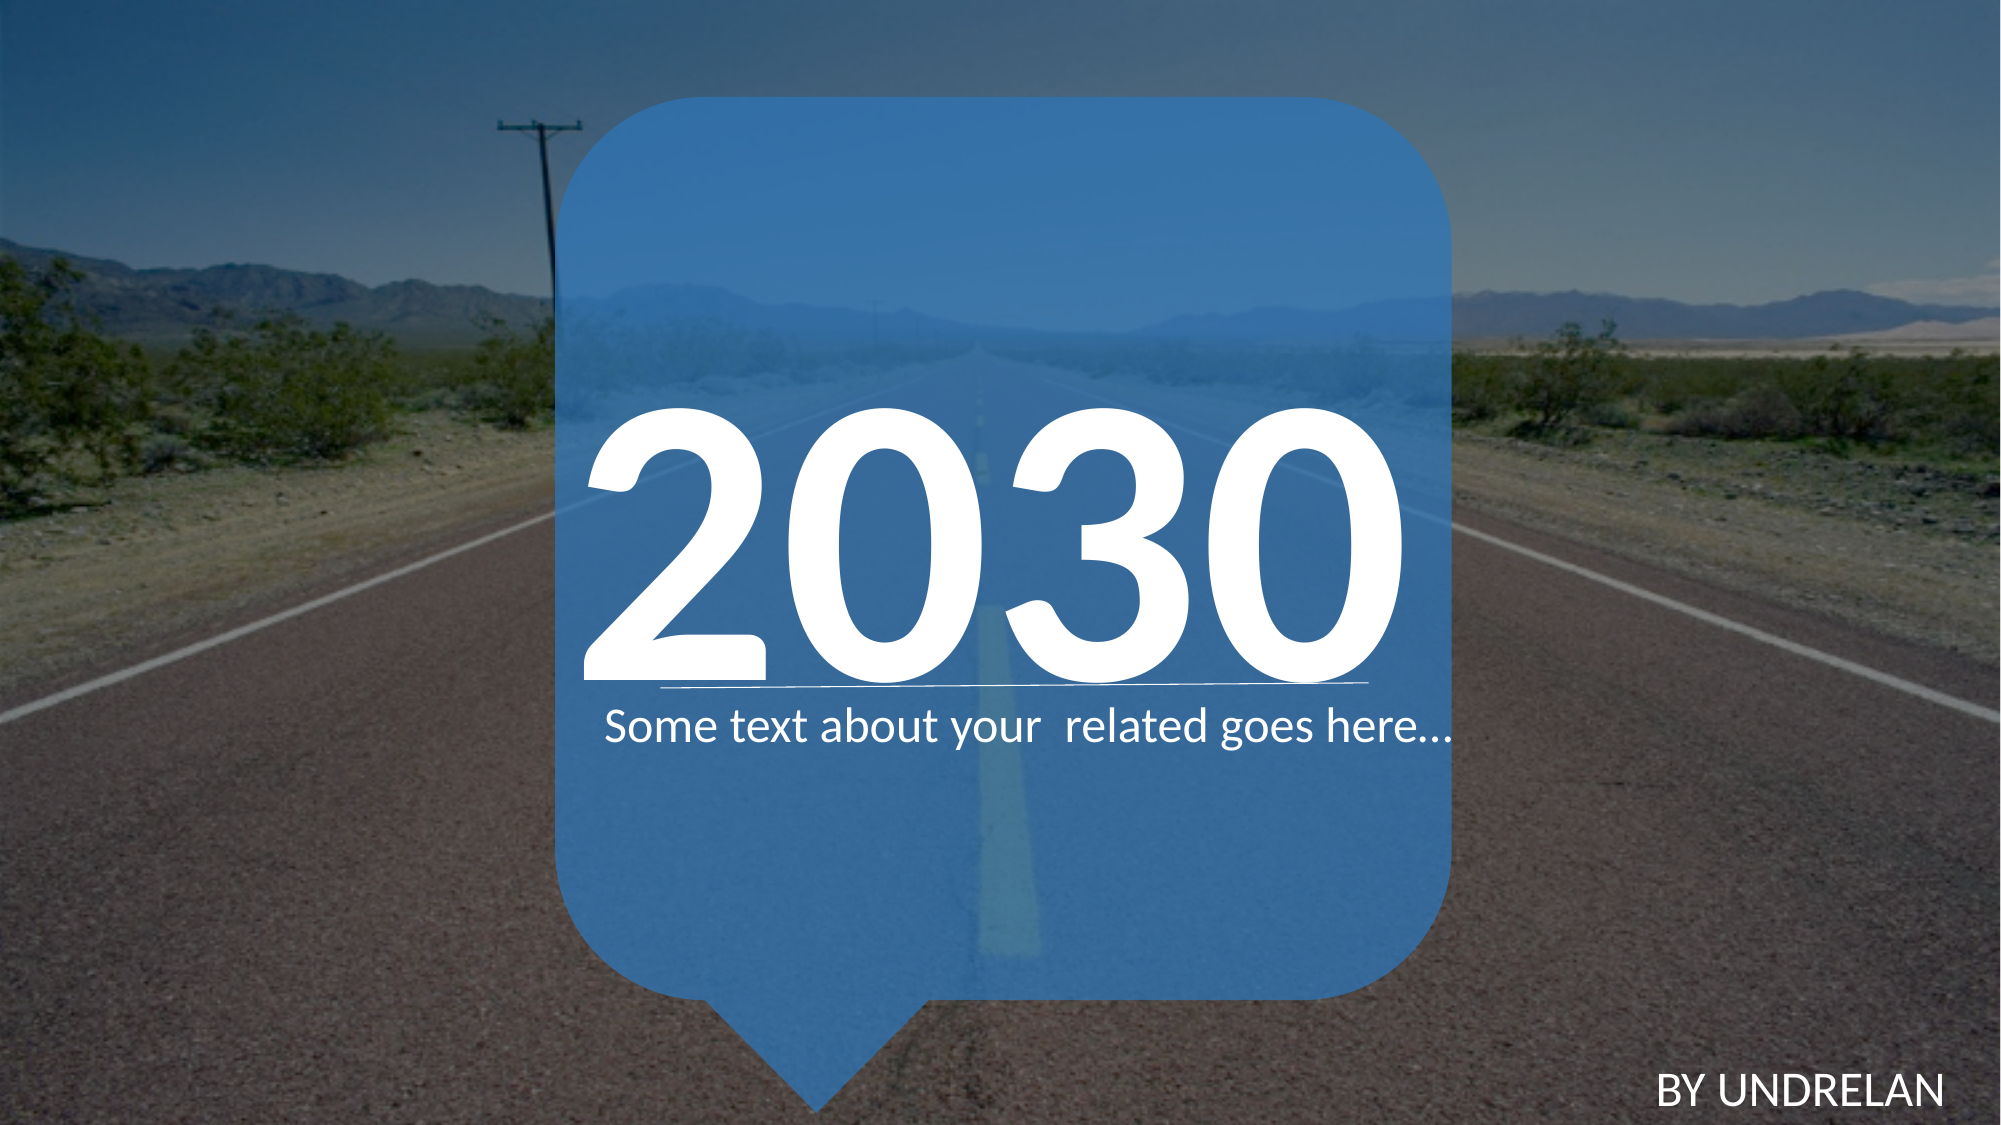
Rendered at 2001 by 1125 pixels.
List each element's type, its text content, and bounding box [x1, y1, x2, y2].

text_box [660, 682, 1369, 688]
text_box 2030 [556, 258, 1676, 771]
text_box [554, 95, 1453, 1115]
picture [0, 0, 2001, 1125]
text_box BY UNDRELAN [1640, 1049, 1983, 1124]
text_box Some text about your related goes here… [589, 685, 1641, 761]
